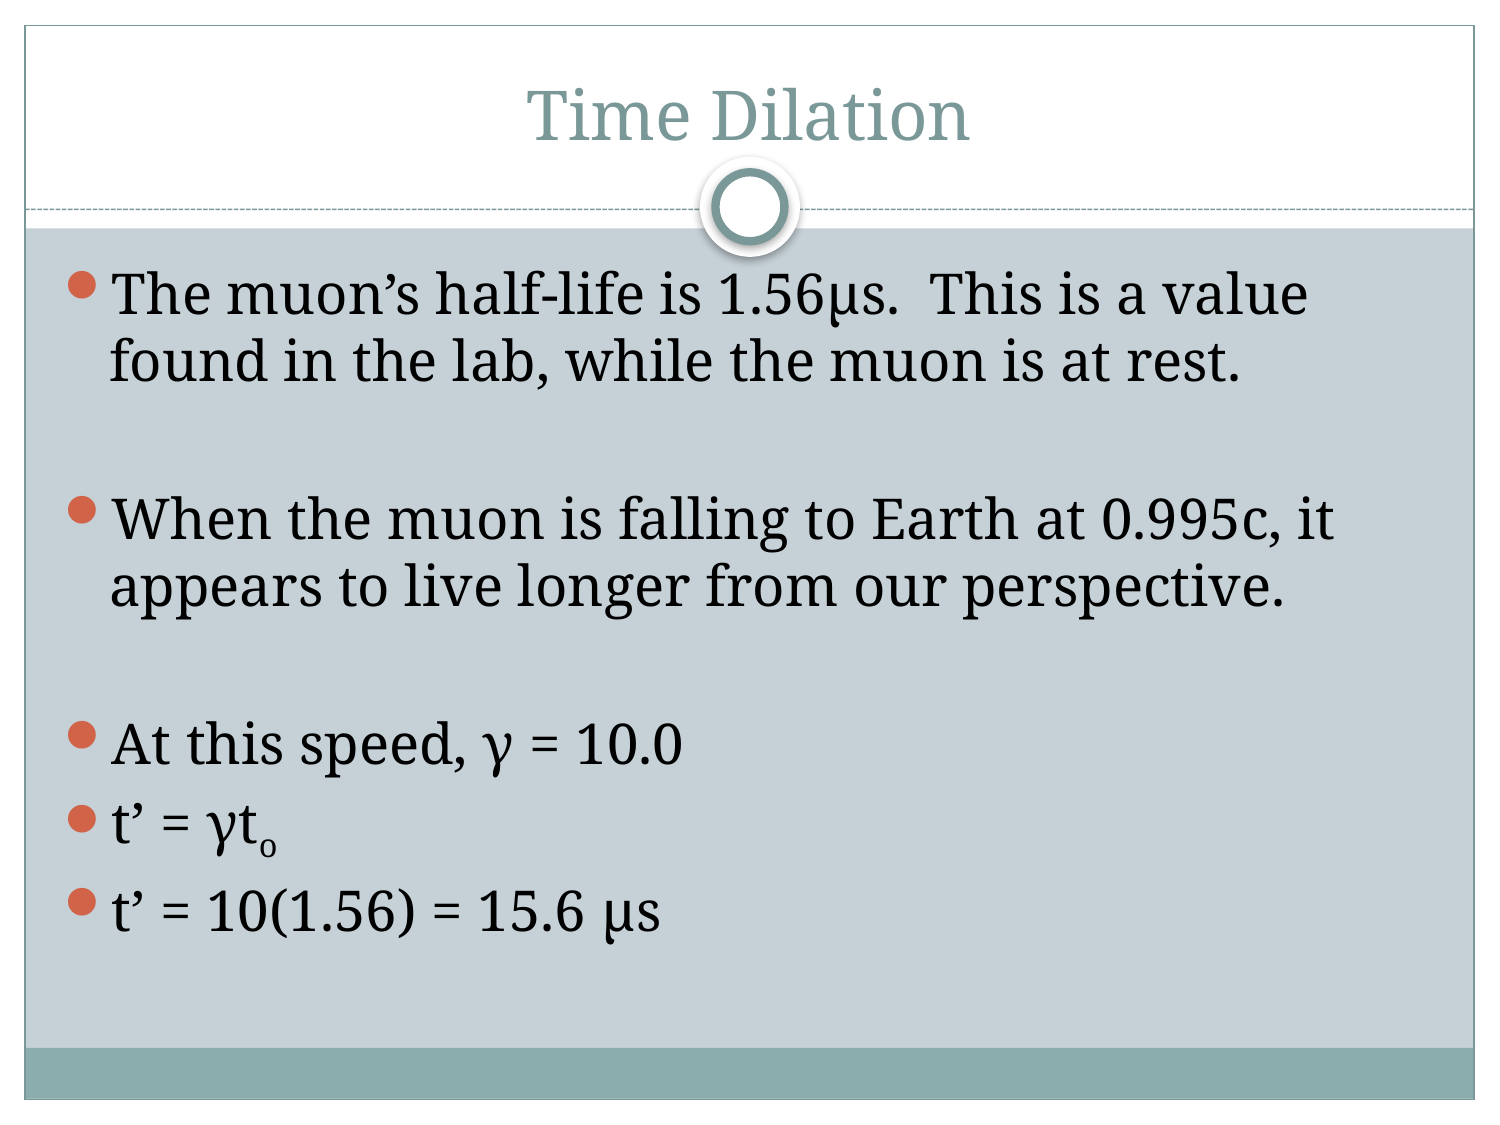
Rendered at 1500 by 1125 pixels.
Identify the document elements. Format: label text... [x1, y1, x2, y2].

list The muon’s half-life is 1.56μs. This is a value found in the lab, while the muon is at rest. When the muon is falling to Earth at 0.995c, it appears to live longer from our perspective. At this speed, γ = 10.0 t’ = γto t’ = 10(1.56) = 15.6 μs [49, 250, 1445, 1001]
title Time Dilation [49, 37, 1450, 162]
